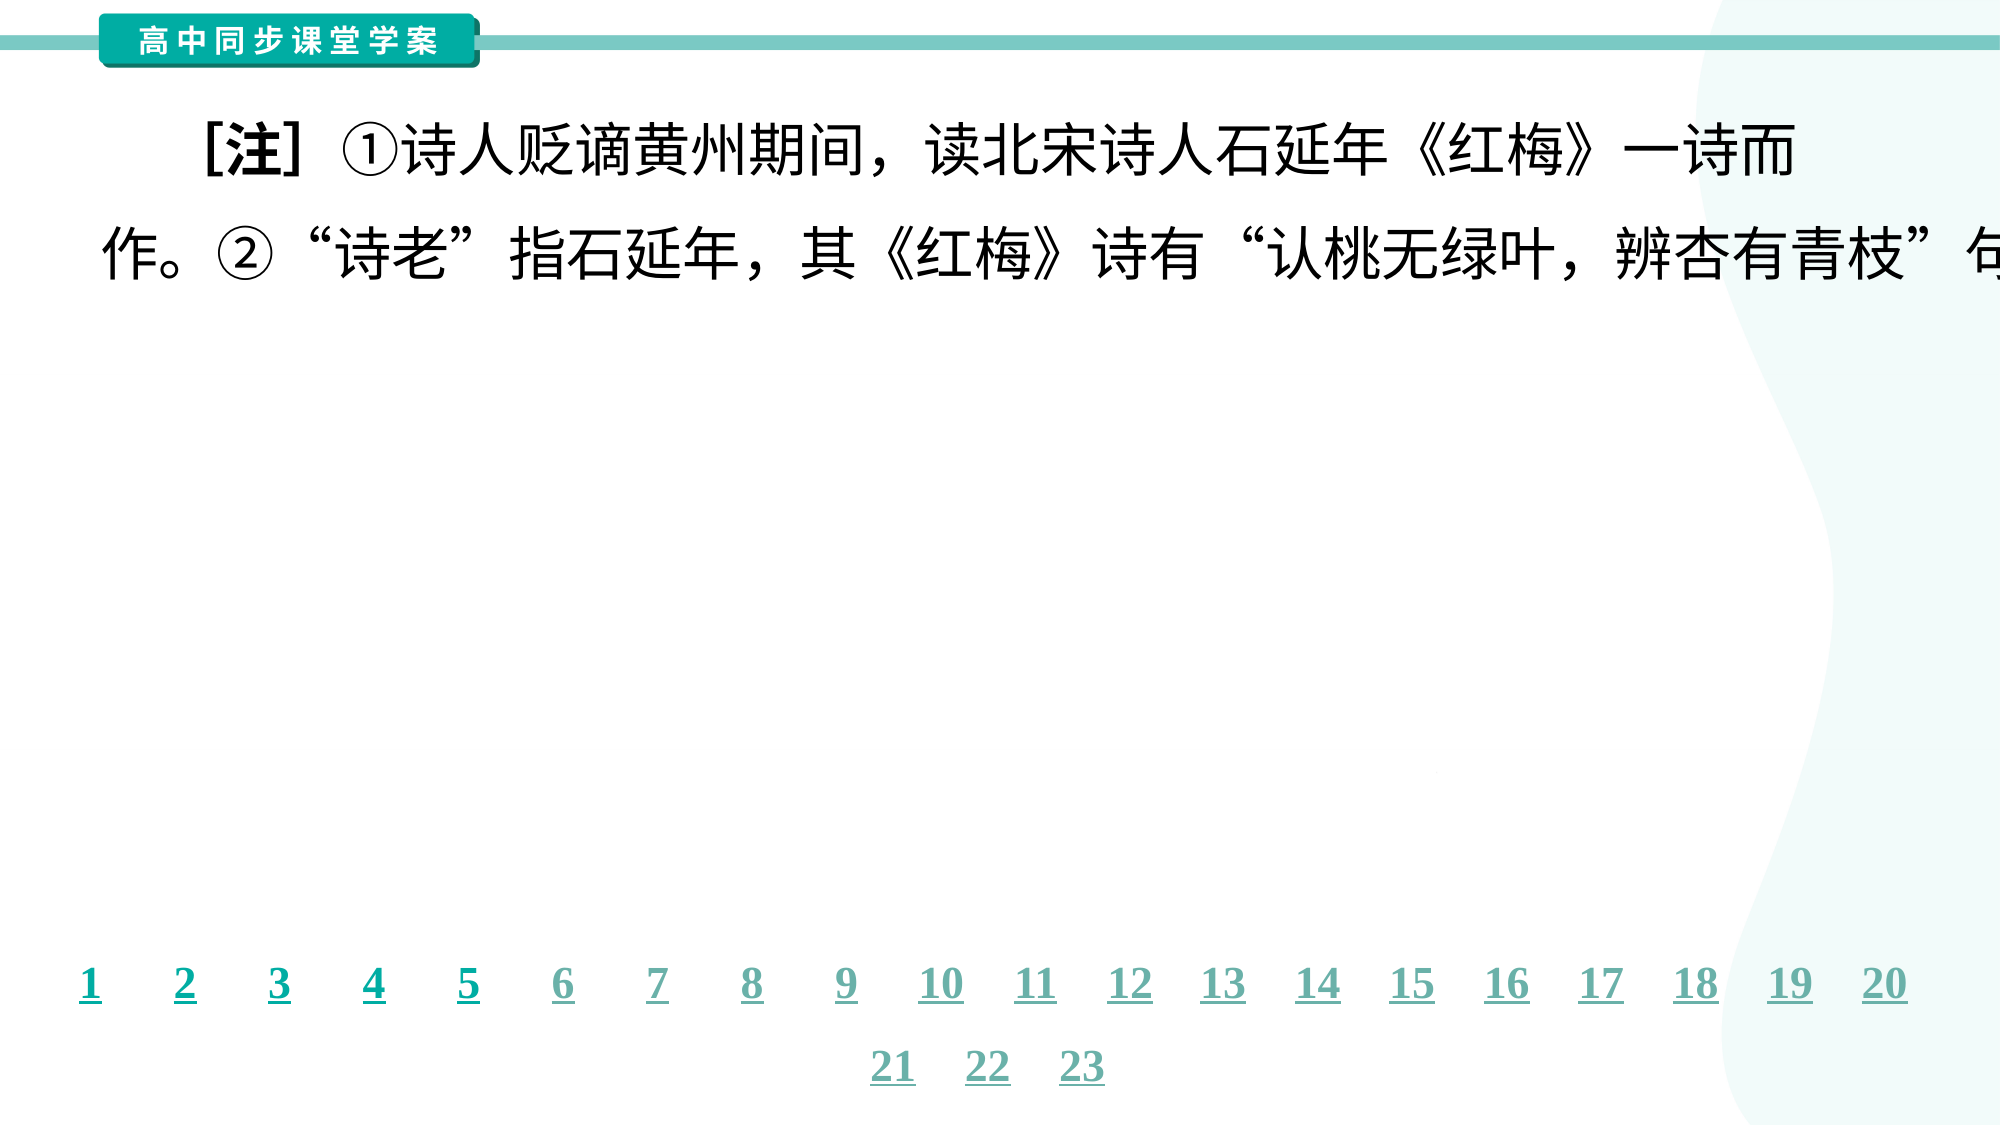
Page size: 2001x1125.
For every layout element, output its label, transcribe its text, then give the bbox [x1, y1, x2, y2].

picture [0, 0, 2000, 1125]
text_box ［注］①诗人贬谪黄州期间，读北宋诗人石延年《红梅》一诗而 作。②“诗老”指石延年，其《红梅》诗有“认桃无绿叶，辨杏有青枝”句。 [100, 76, 1899, 277]
